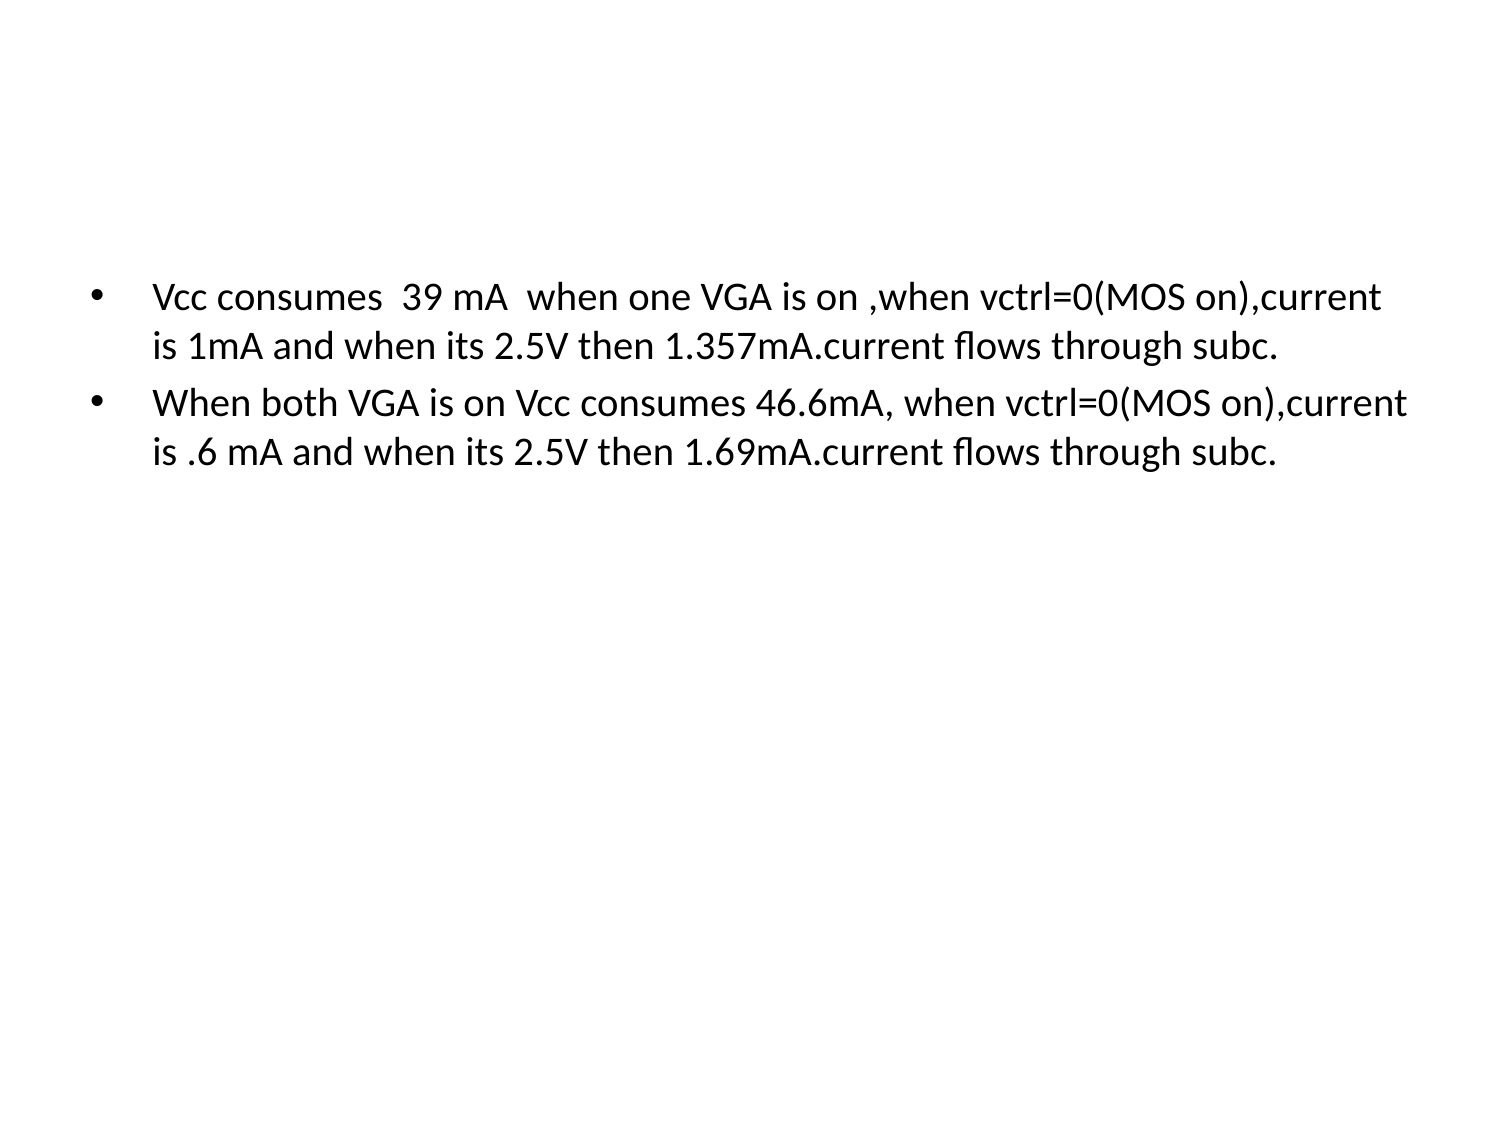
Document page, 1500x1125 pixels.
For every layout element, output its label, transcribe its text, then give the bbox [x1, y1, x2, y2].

list Vcc consumes 39 mA when one VGA is on ,when vctrl=0(MOS on),current is 1mA and when its 2.5V then 1.357mA.current flows through subc. When both VGA is on Vcc consumes 46.6mA, when vctrl=0(MOS on),current is .6 mA and when its 2.5V then 1.69mA.current flows through subc. [75, 262, 1425, 488]
